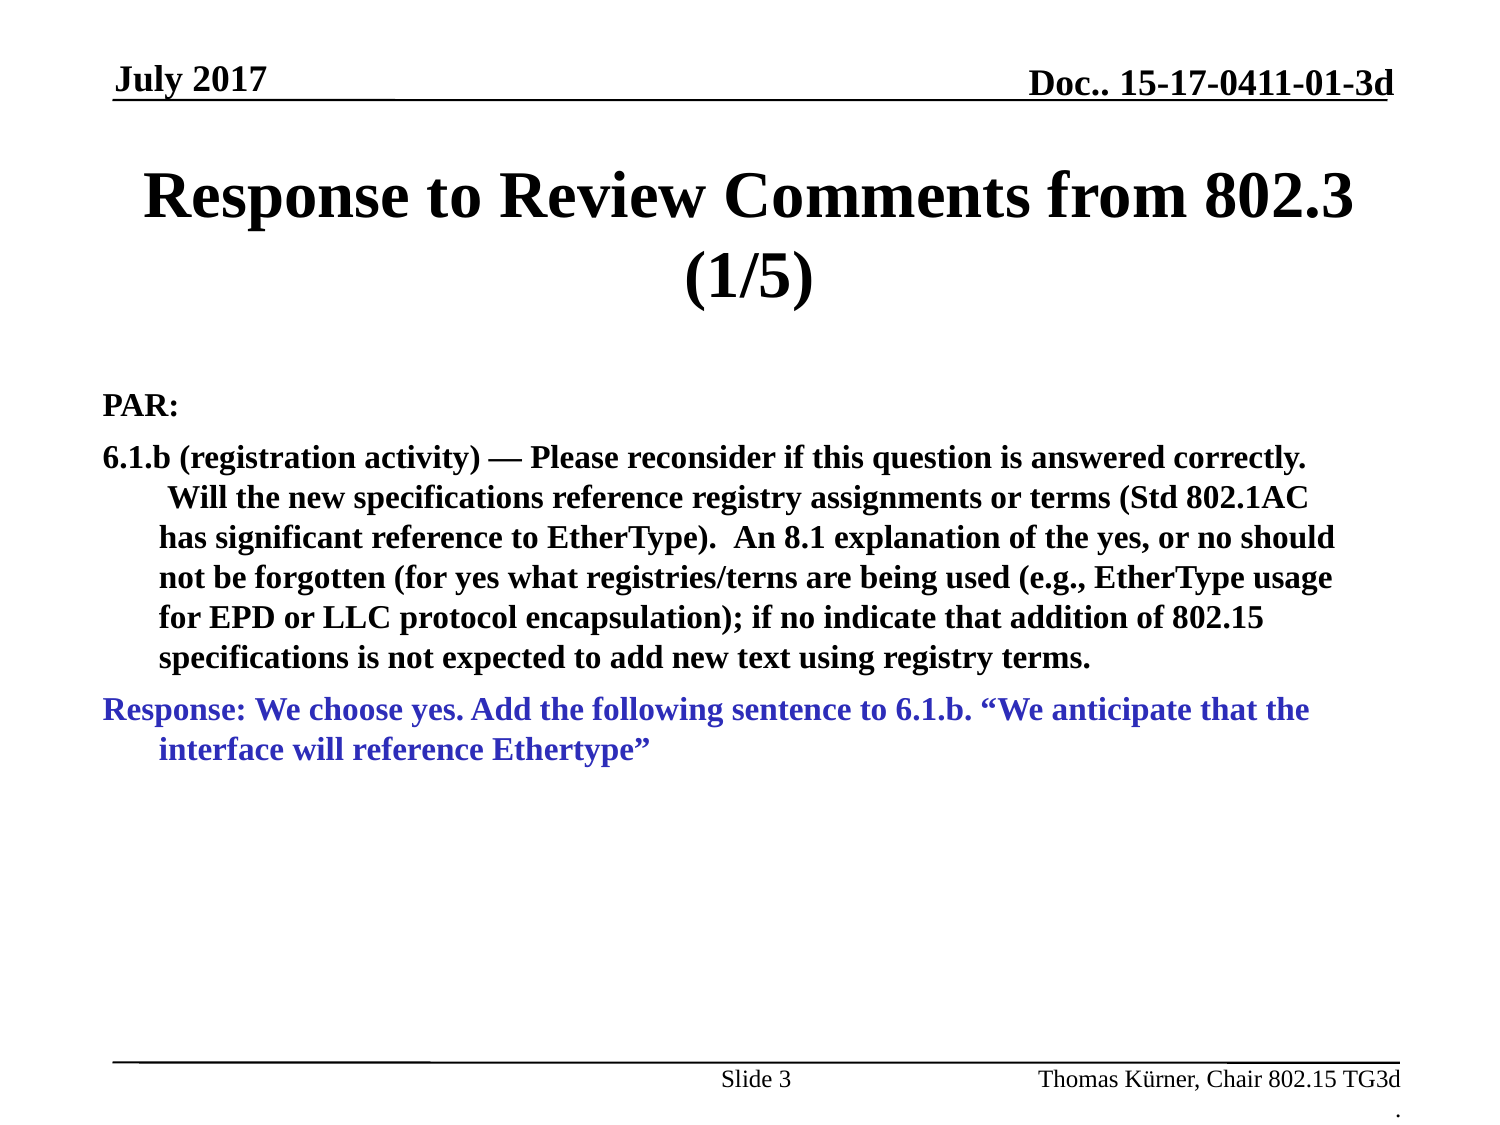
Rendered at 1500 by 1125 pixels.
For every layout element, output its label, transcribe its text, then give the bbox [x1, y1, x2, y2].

footer Thomas Kürner, Chair 802.15 TG3d . [878, 1061, 1402, 1093]
title Response to Review Comments from 802.3 (1/5) [112, 112, 1388, 351]
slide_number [114, 54, 423, 100]
slide_number Slide 3 [712, 1061, 800, 1123]
list PAR: 6.1.b (registration activity) — Please reconsider if this question is answered correctly. Will the new specifications reference registry assignments or terms (Std 802.1AC has significant reference to EtherType). An 8.1 explanation of the yes, or no should not be forgotten (for yes what registries/terns are being used (e.g., EtherType usage for EPD or LLC protocol encapsulation); if no indicate that addition of 802.15 specifications is not expected to add new text using registry terms. Response: We choose yes. Add the following sentence to 6.1.b. “We anticipate that the interface will reference Ethertype” [87, 374, 1363, 1051]
